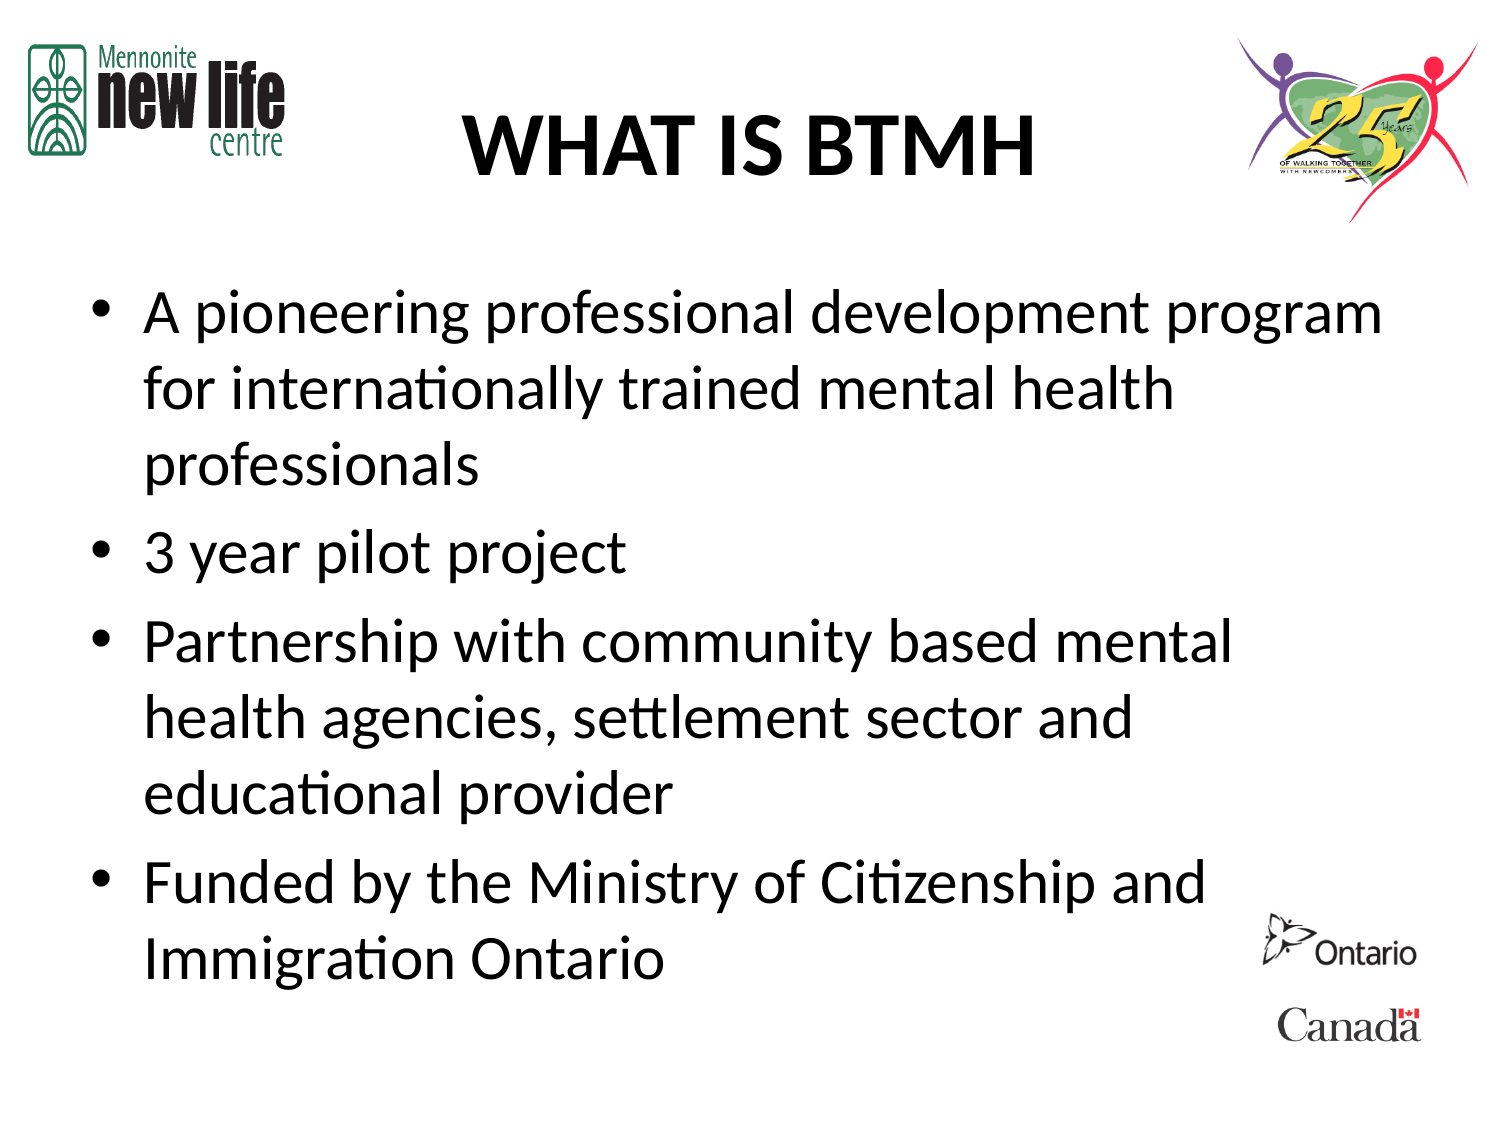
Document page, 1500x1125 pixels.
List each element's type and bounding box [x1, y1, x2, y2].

text_box [24, 37, 1478, 1088]
